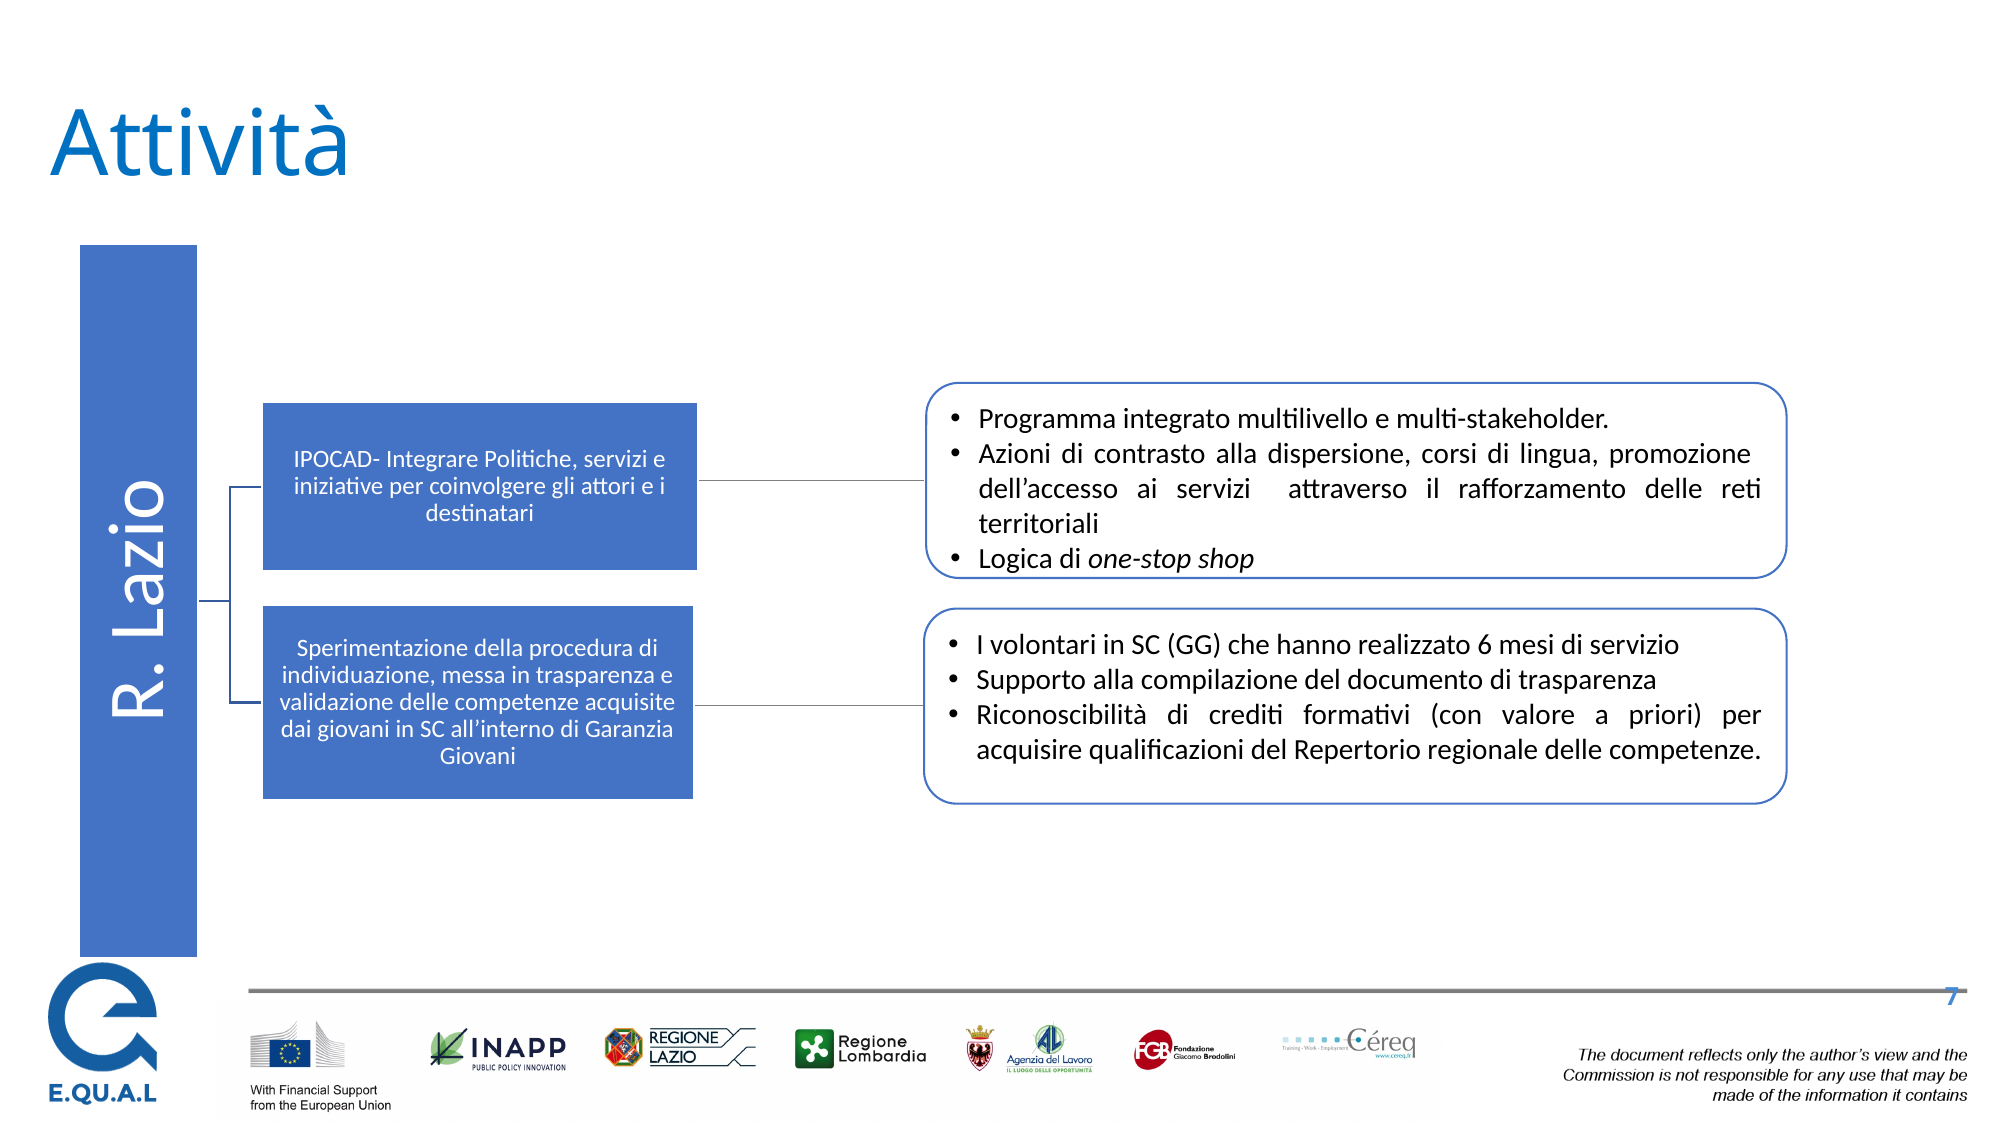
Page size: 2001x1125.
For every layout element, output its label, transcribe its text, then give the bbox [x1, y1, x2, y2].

picture [0, 943, 2000, 1125]
title Attività [35, 37, 1818, 255]
text_box I volontari in SC (GG) che hanno realizzato 6 mesi di servizio Supporto alla compilazione del documento di trasparenza Riconoscibilità di crediti formativi (con valore a priori) per acquisire qualificazioni del Repertorio regionale delle competenze. [923, 607, 1788, 805]
text_box Programma integrato multilivello e multi-stakeholder. Azioni di contrasto alla dispersione, corsi di lingua, promozione dell’accesso ai servizi attraverso il rafforzamento delle reti territoriali Logica di one-stop shop [925, 381, 1788, 580]
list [0, 243, 808, 958]
